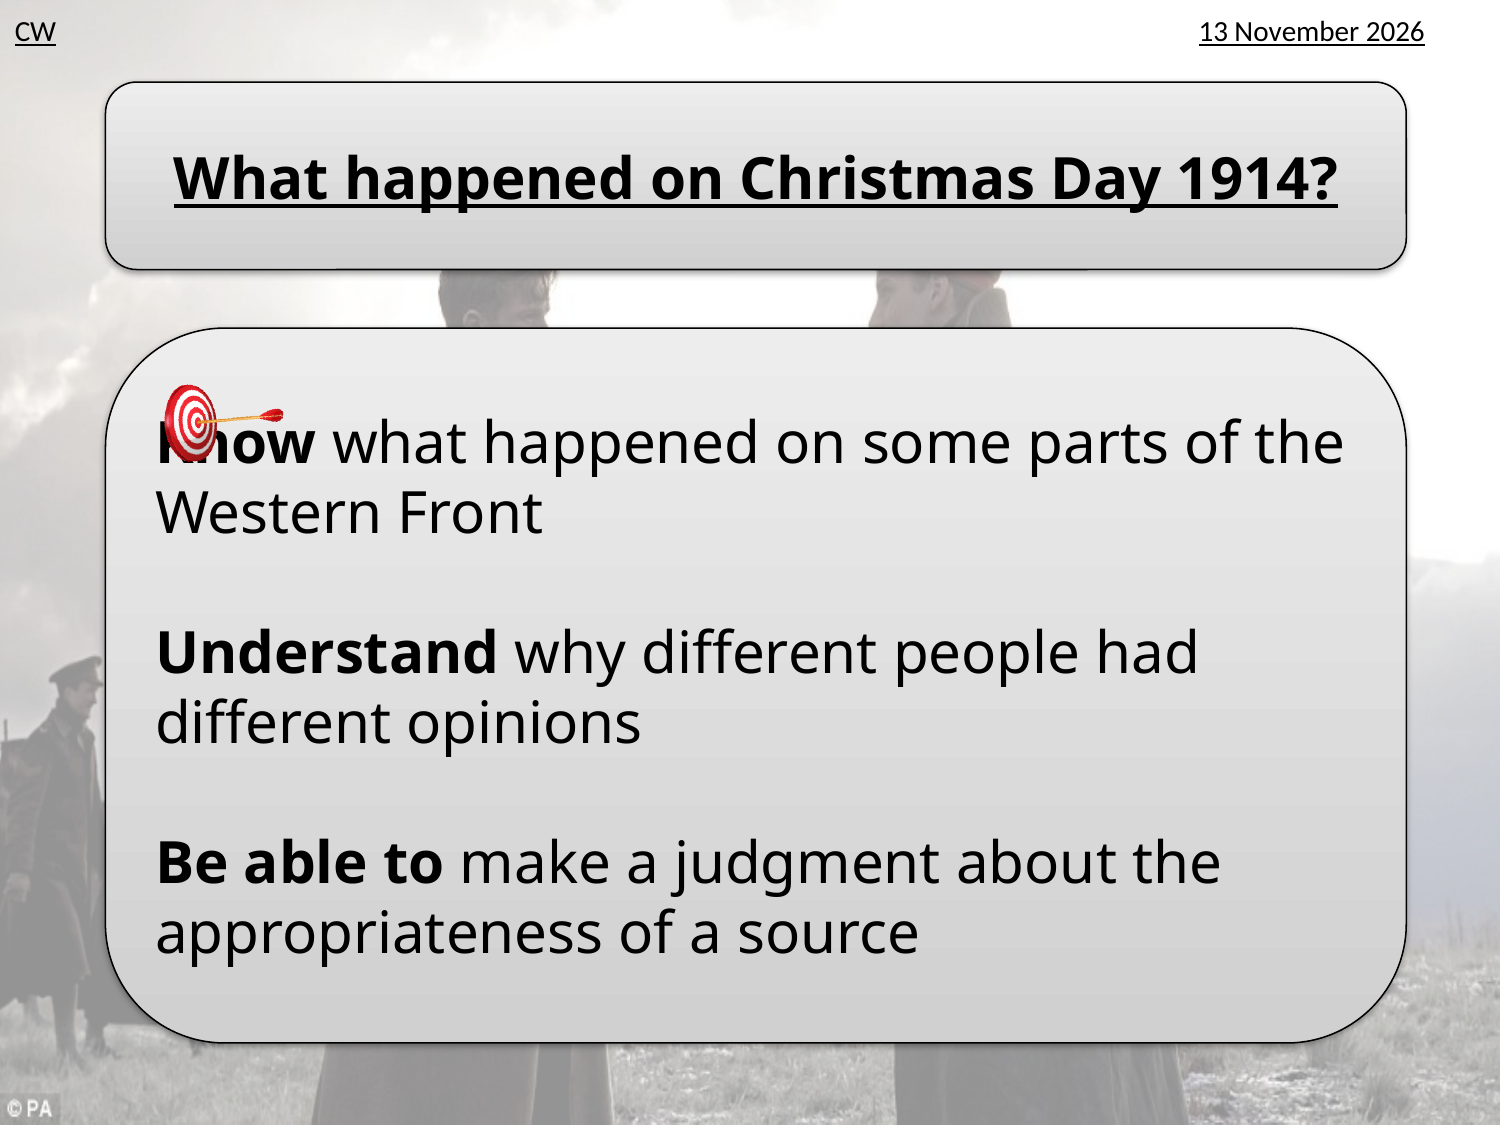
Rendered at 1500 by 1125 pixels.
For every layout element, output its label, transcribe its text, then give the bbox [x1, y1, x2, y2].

text_box What happened on Christmas Day 1914? [104, 81, 1408, 271]
text_box CW [0, 0, 257, 60]
picture [142, 352, 288, 498]
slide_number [1183, 0, 1500, 60]
text_box Know what happened on some parts of the Western Front Understand why different people had different opinions Be able to make a judgment about the appropriateness of a source [104, 327, 1408, 1044]
